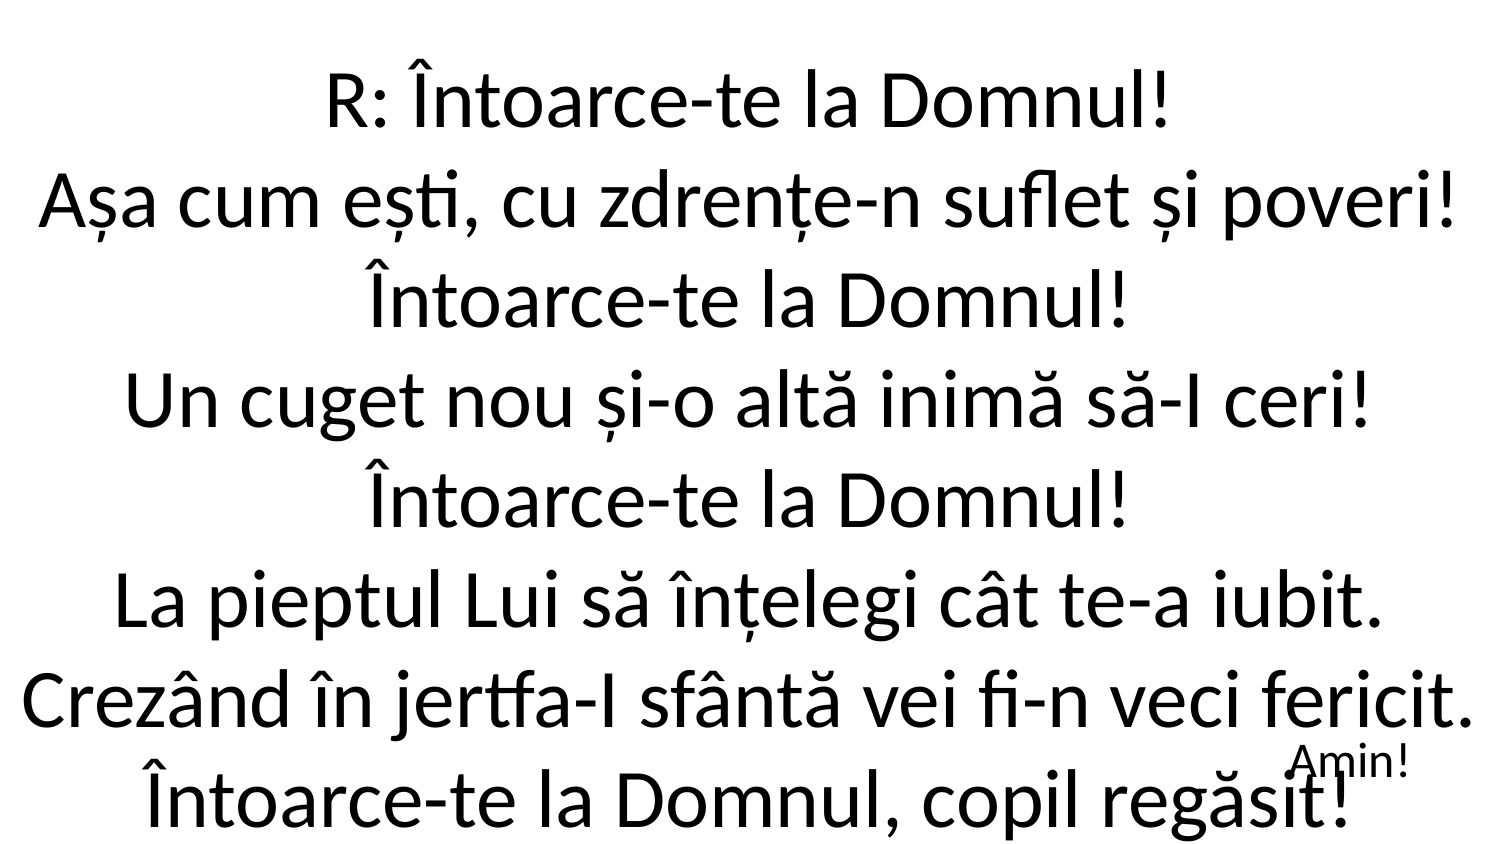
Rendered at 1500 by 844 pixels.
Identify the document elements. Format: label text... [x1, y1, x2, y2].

text_box R: Întoarce-te la Domnul! Așa cum ești, cu zdrențe-n suflet și poveri! Întoarce-te la Domnul! Un cuget nou și-o altă inimă să-I ceri! Întoarce-te la Domnul! La pieptul Lui să înțelegi cât te-a iubit. Crezând în jertfa-I sfântă vei fi-n veci fericit. Întoarce-te la Domnul, copil regăsit! [7, 0, 1493, 844]
text_box Amin! [1273, 674, 1427, 795]
